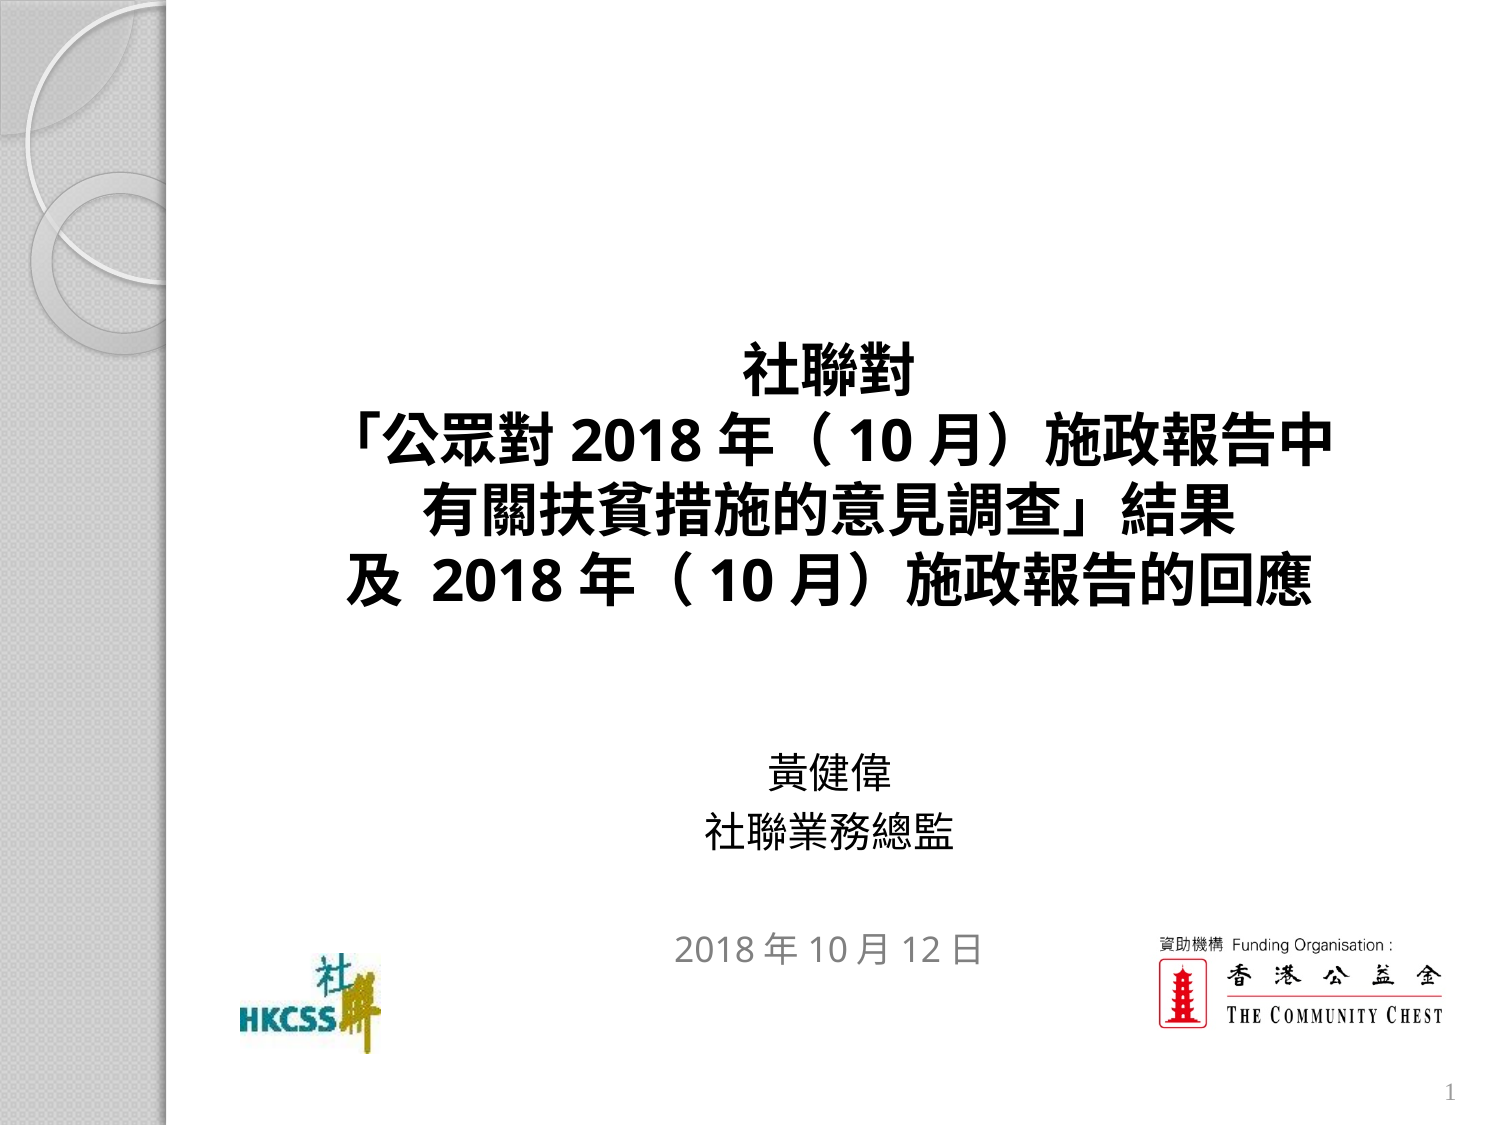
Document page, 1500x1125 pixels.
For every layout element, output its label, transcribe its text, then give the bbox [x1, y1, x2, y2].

picture [240, 953, 381, 1055]
slide_number 1 [1413, 1034, 1488, 1113]
picture [1139, 908, 1460, 1059]
text_box 社聯對 「公眾對2018年（10月）施政報告中 有關扶貧措施的意見調查」結果 及 2018年（10月）施政報告的回應 [159, 172, 1500, 705]
text_box 黃健偉 社聯業務總監 2018年10月12日 [159, 739, 1500, 1012]
